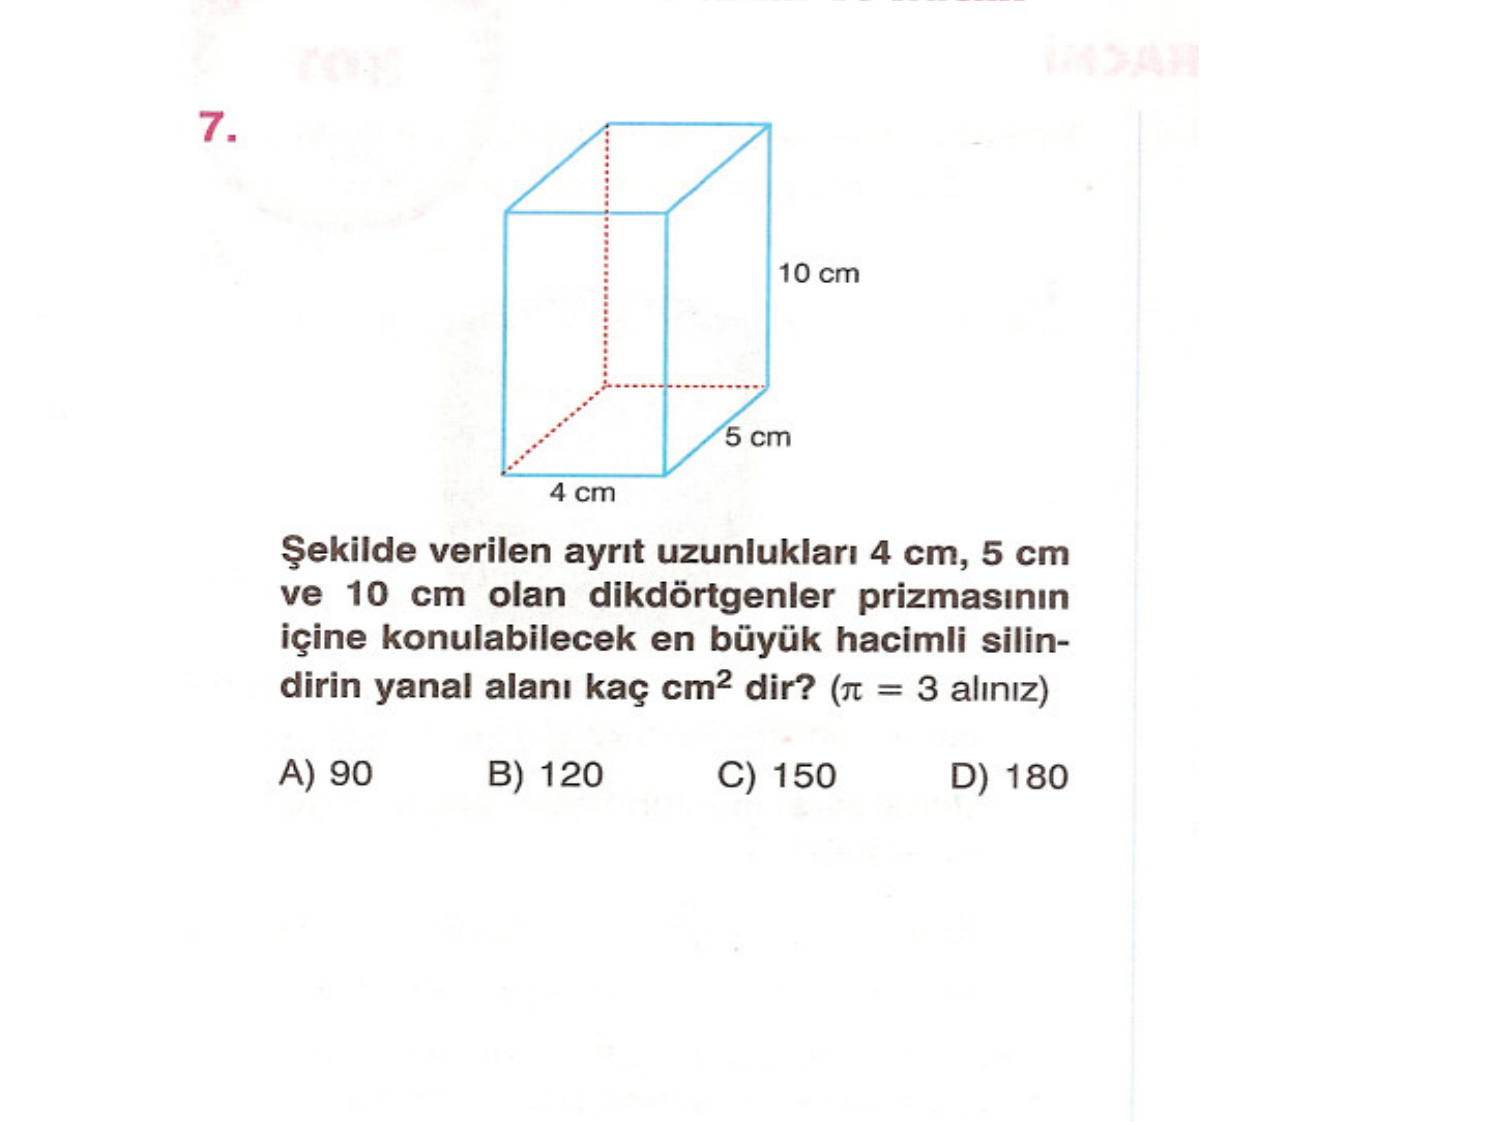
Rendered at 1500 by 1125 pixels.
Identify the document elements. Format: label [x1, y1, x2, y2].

picture [0, 0, 1200, 1123]
